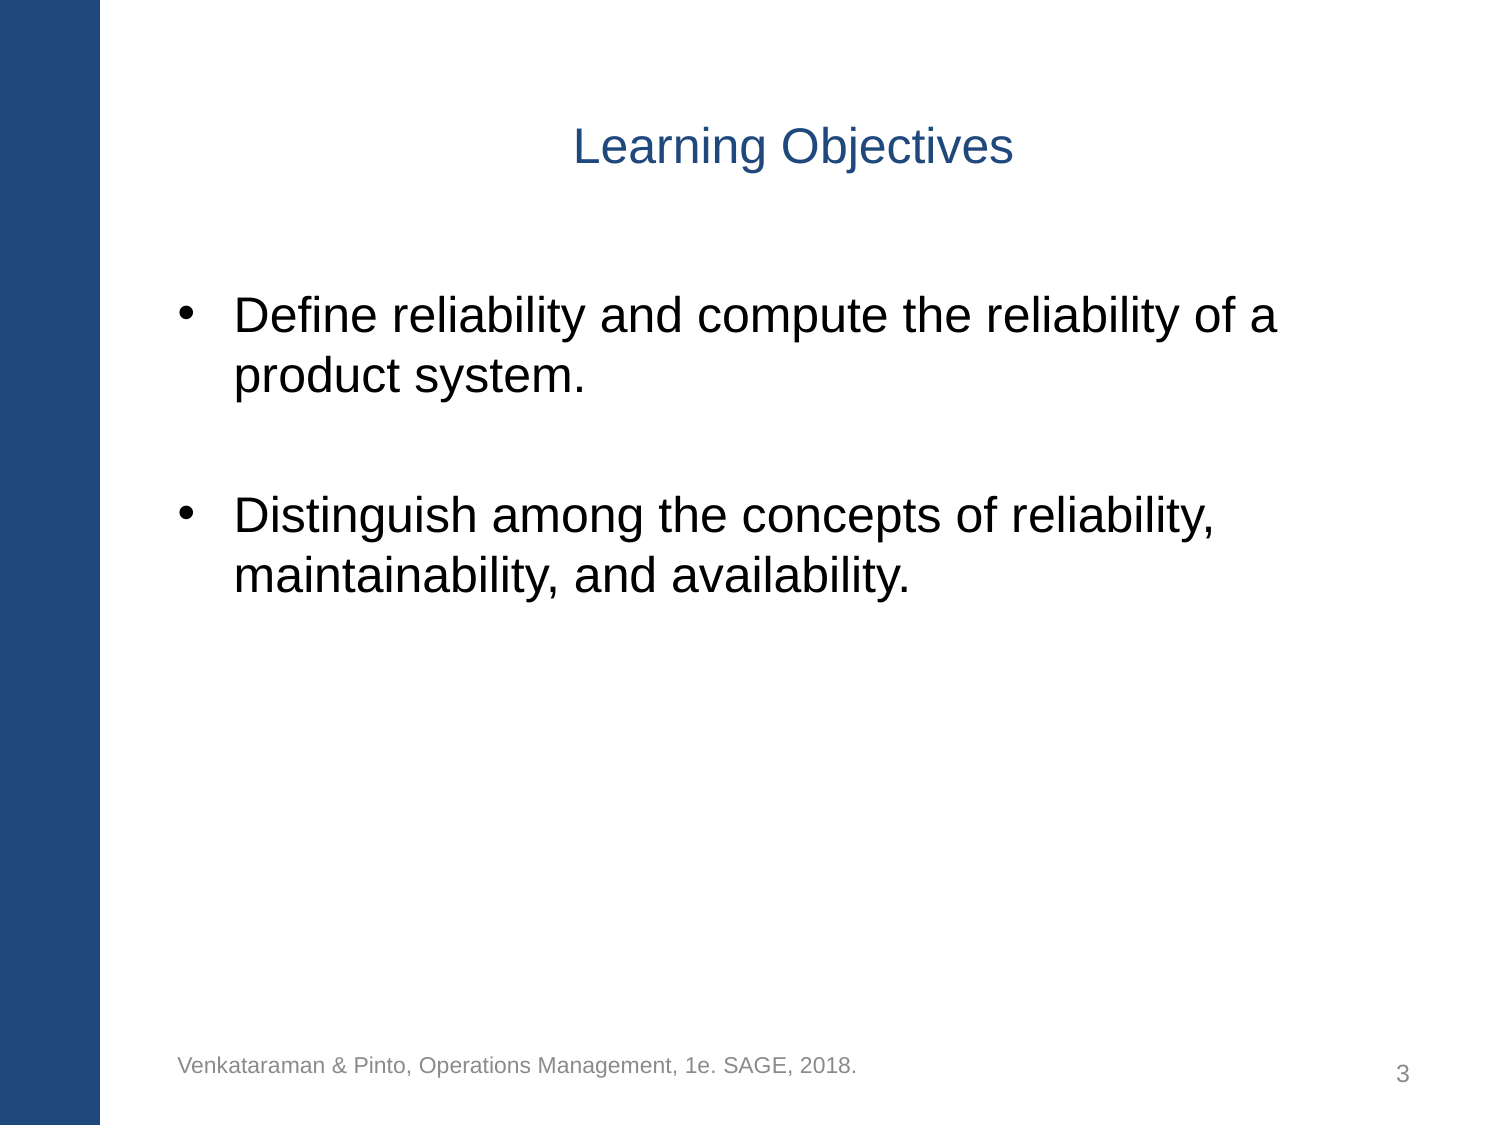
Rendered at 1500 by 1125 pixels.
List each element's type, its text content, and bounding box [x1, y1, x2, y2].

slide_number 3 [1350, 1042, 1425, 1103]
title Learning Objectives [162, 50, 1425, 238]
list Define reliability and compute the reliability of a product system. Distinguish among the concepts of reliability, maintainability, and availability. [162, 275, 1425, 1005]
footer Venkataraman & Pinto, Operations Management, 1e. SAGE, 2018. [162, 1042, 1313, 1103]
